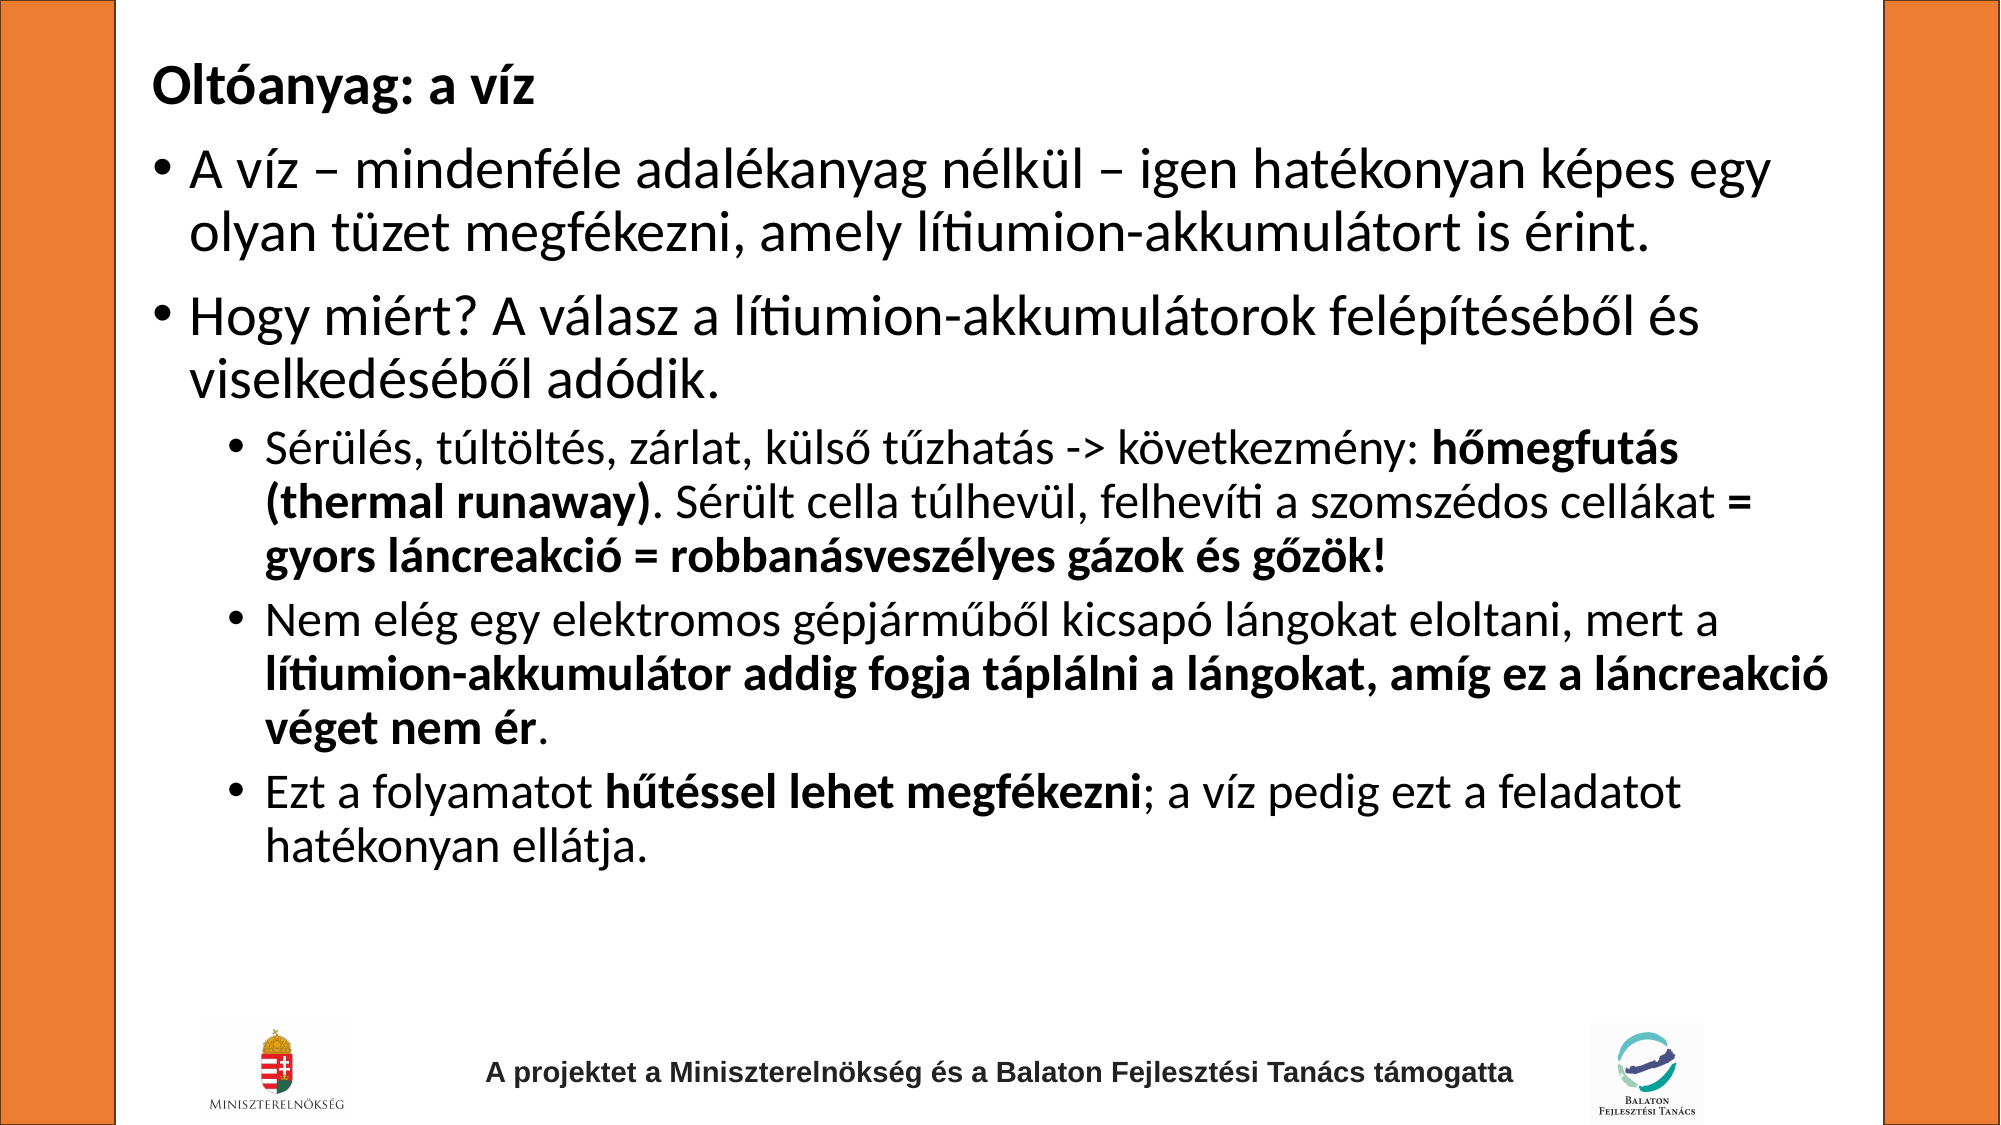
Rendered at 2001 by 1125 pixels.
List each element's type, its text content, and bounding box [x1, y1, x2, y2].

picture [201, 1018, 353, 1119]
list Oltóanyag: a víz A víz – mindenféle adalékanyag nélkül – igen hatékonyan képes egy olyan tüzet megfékezni, amely lítiumion-akkumulátort is érint. Hogy miért? A válasz a lítiumion-akkumulátorok felépítéséből és viselkedéséből adódik. Sérülés, túltöltés, zárlat, külső tűzhatás -> következmény: hőmegfutás (thermal runaway). Sérült cella túlhevül, felhevíti a szomszédos cellákat = gyors láncreakció = robbanásveszélyes gázok és gőzök! Nem elég egy elektromos gépjárműből kicsapó lángokat eloltani, mert a lítiumion-akkumulátor addig fogja táplálni a lángokat, amíg ez a láncreakció véget nem ér. Ezt a folyamatot hűtéssel lehet megfékezni; a víz pedig ezt a feladatot hatékonyan ellátja. [137, 47, 1863, 1014]
picture [1590, 1023, 1704, 1125]
